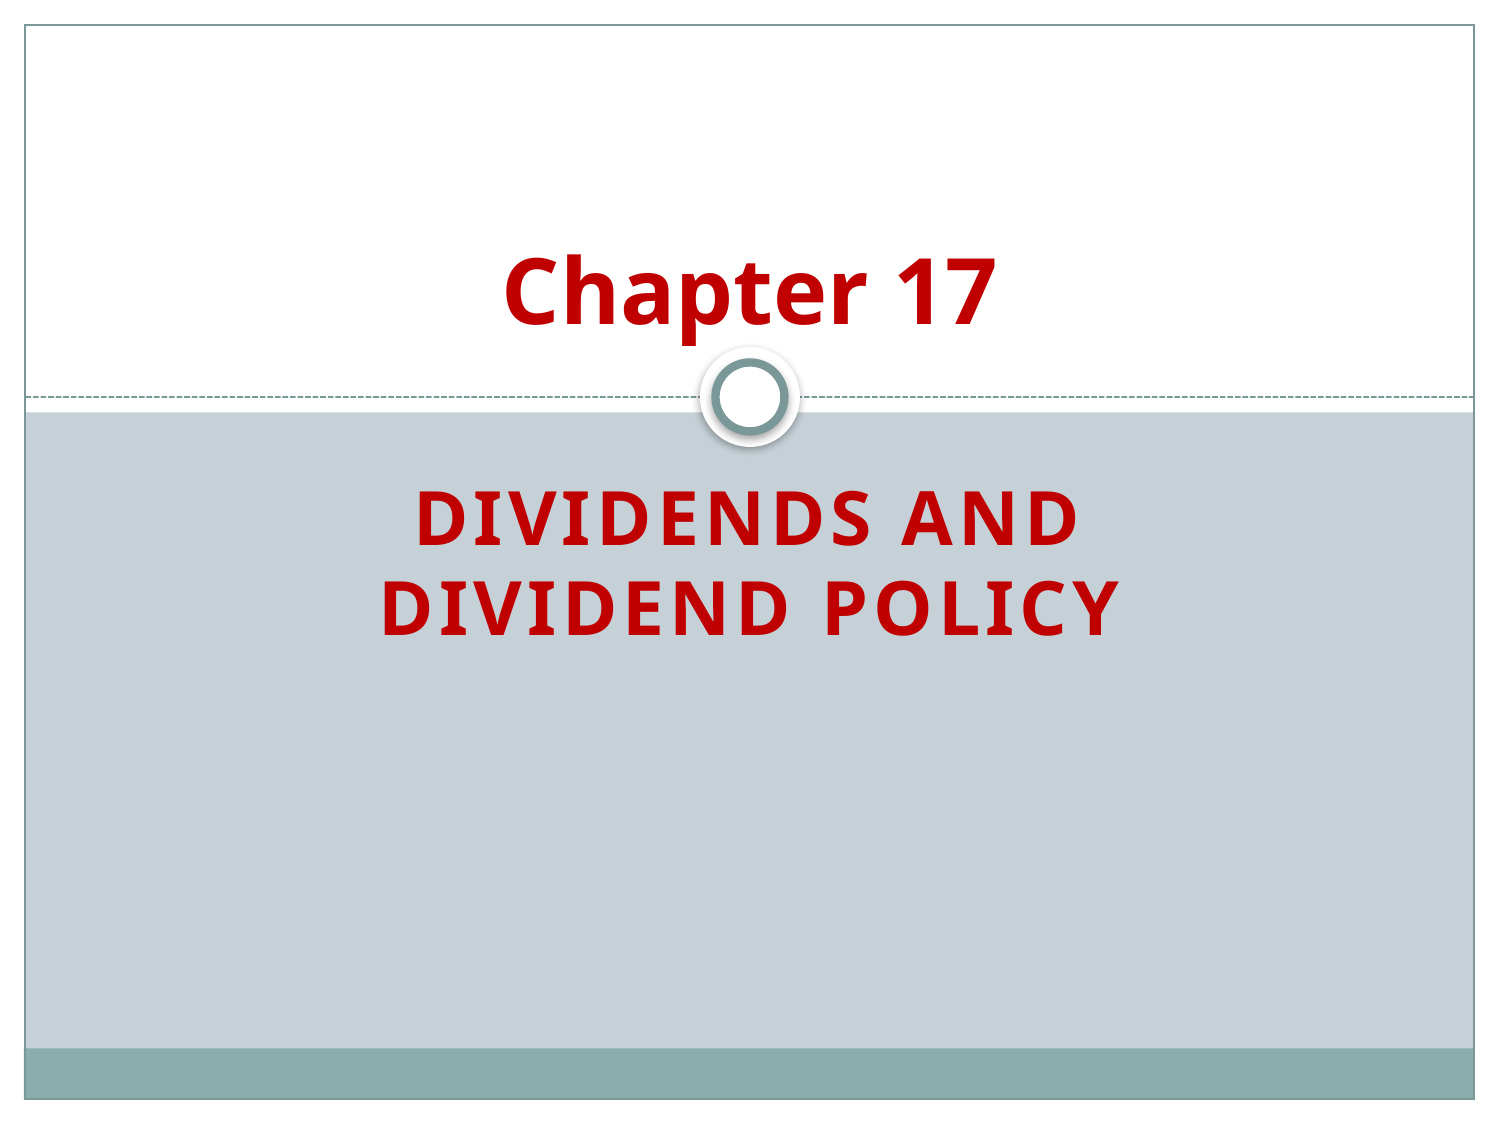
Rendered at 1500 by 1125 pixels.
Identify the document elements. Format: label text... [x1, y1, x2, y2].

subtitle Dividends and Dividend Policy [225, 462, 1275, 750]
title Chapter 17 [112, 62, 1388, 350]
